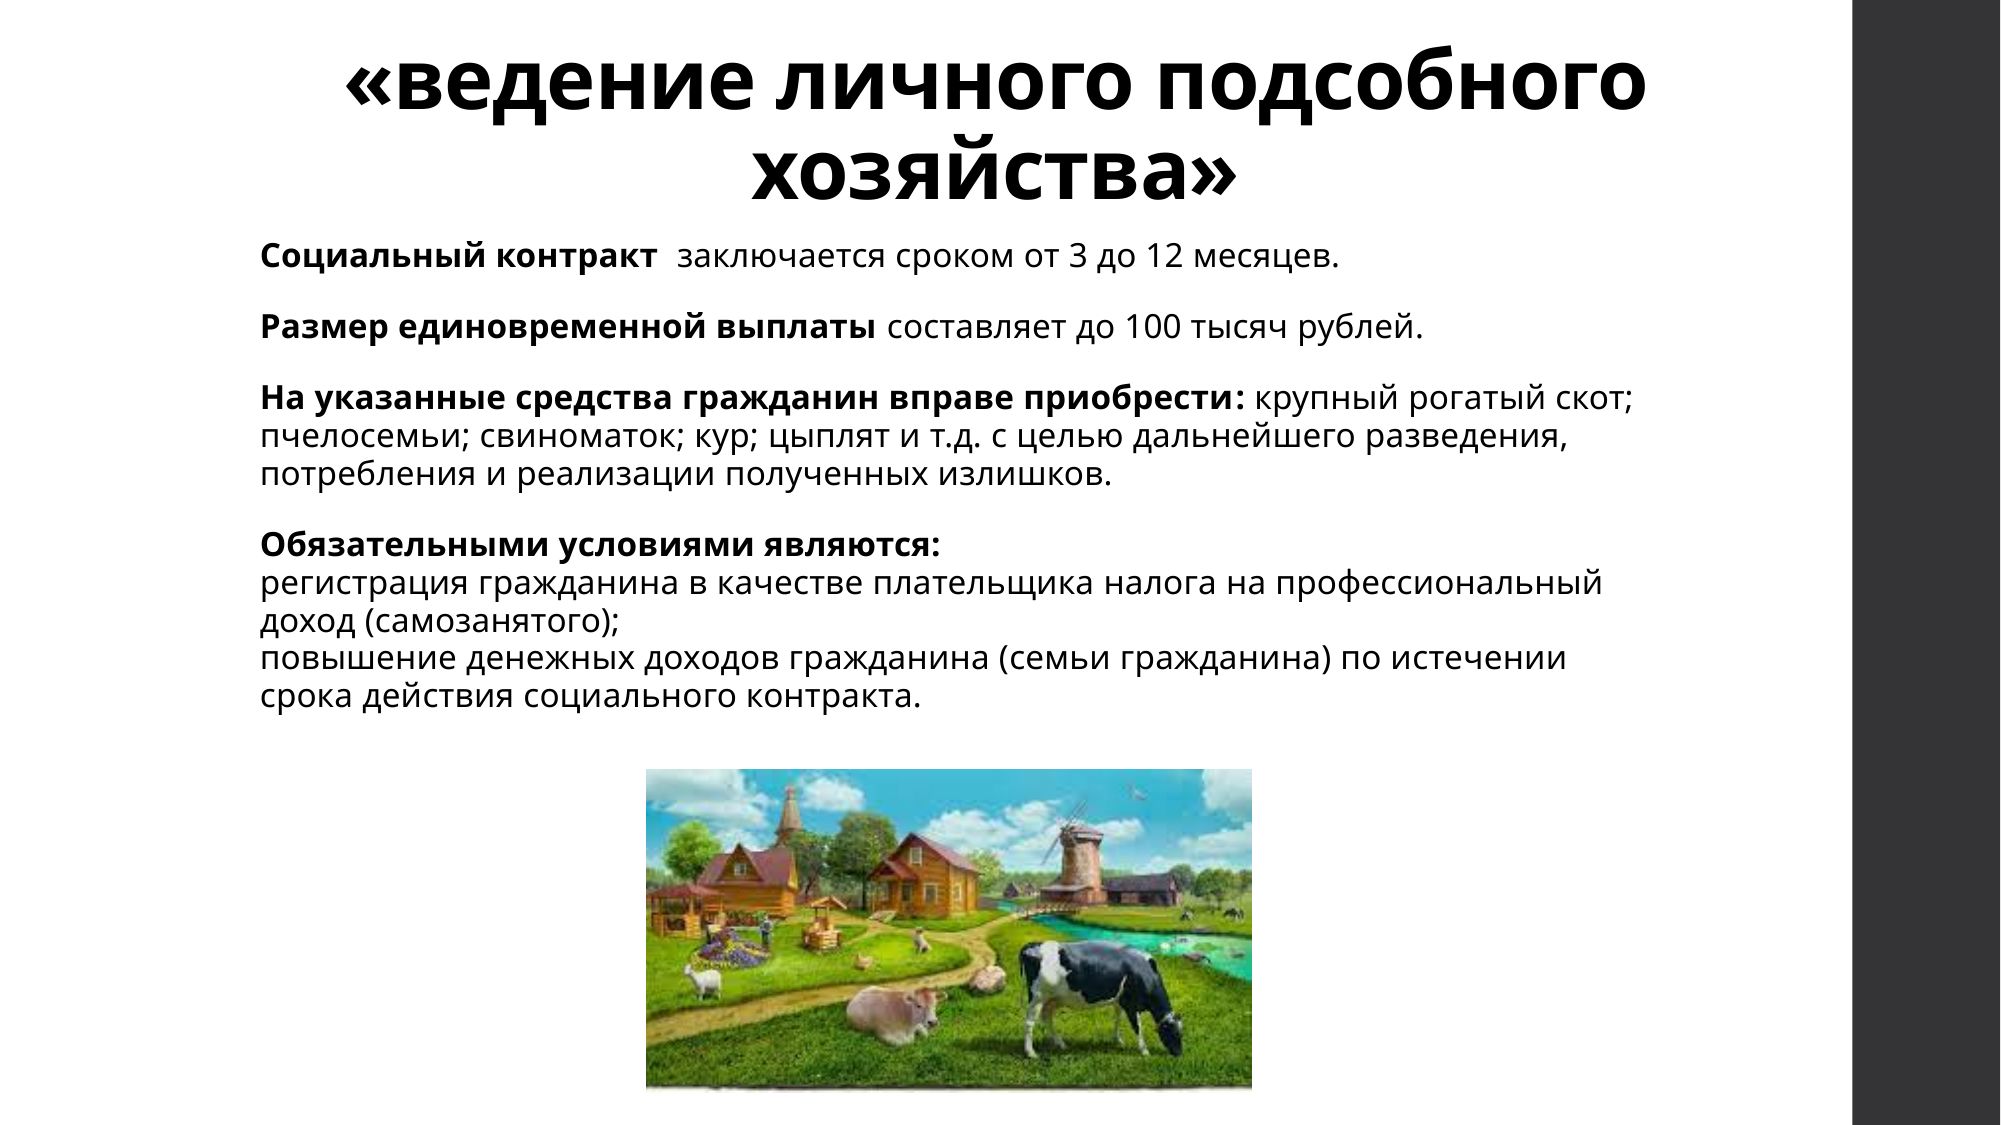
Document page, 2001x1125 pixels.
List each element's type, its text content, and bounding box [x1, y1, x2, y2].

list Социальный контракт заключается сроком от 3 до 12 месяцев. Размер единовременной выплаты составляет до 100 тысяч рублей. На указанные средства гражданин вправе приобрести: крупный рогатый скот; пчелосемьи; свиноматок; кур; цыплят и т.д. с целью дальнейшего разведения, потребления и реализации полученных излишков. Обязательными условиями являются: регистрация гражданина в качестве плательщика налога на профессиональный доход (самозанятого); повышение денежных доходов гражданина (семьи гражданина) по истечении срока действия социального контракта. [244, 229, 1654, 769]
picture [645, 769, 1252, 1094]
title «ведение личного подсобного хозяйства» [195, 48, 1797, 225]
